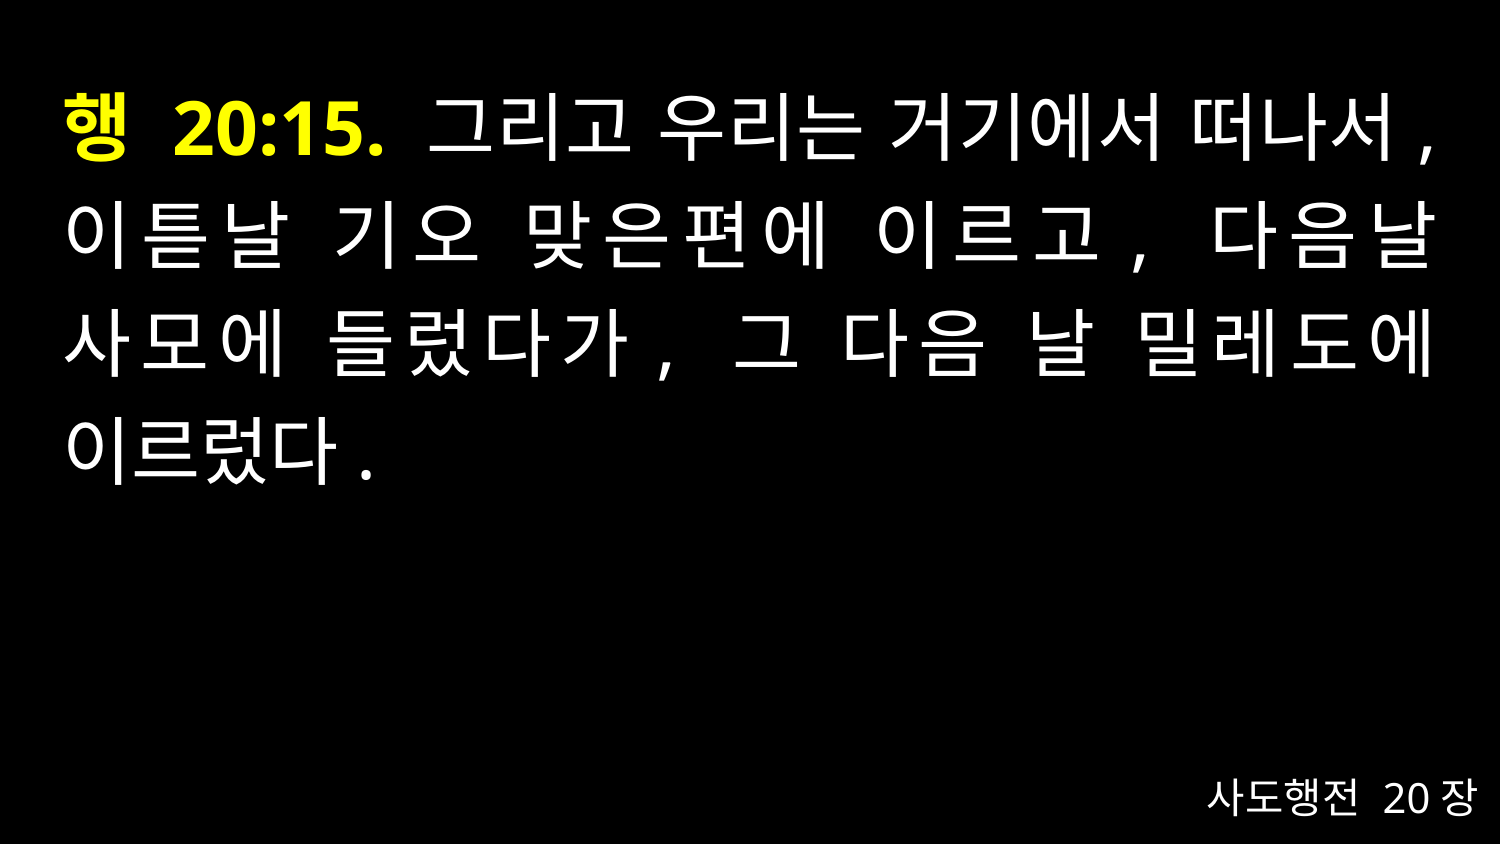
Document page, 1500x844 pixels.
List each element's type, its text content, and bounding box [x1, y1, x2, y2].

title 행 20:15. 그리고 우리는 거기에서 떠나서, 이튿날 기오 맞은편에 이르고, 다음날 사모에 들렀다가, 그 다음 날 밀레도에 이르렀다. [0, 0, 1500, 844]
subtitle 사도행전 20장 [916, 770, 1500, 844]
